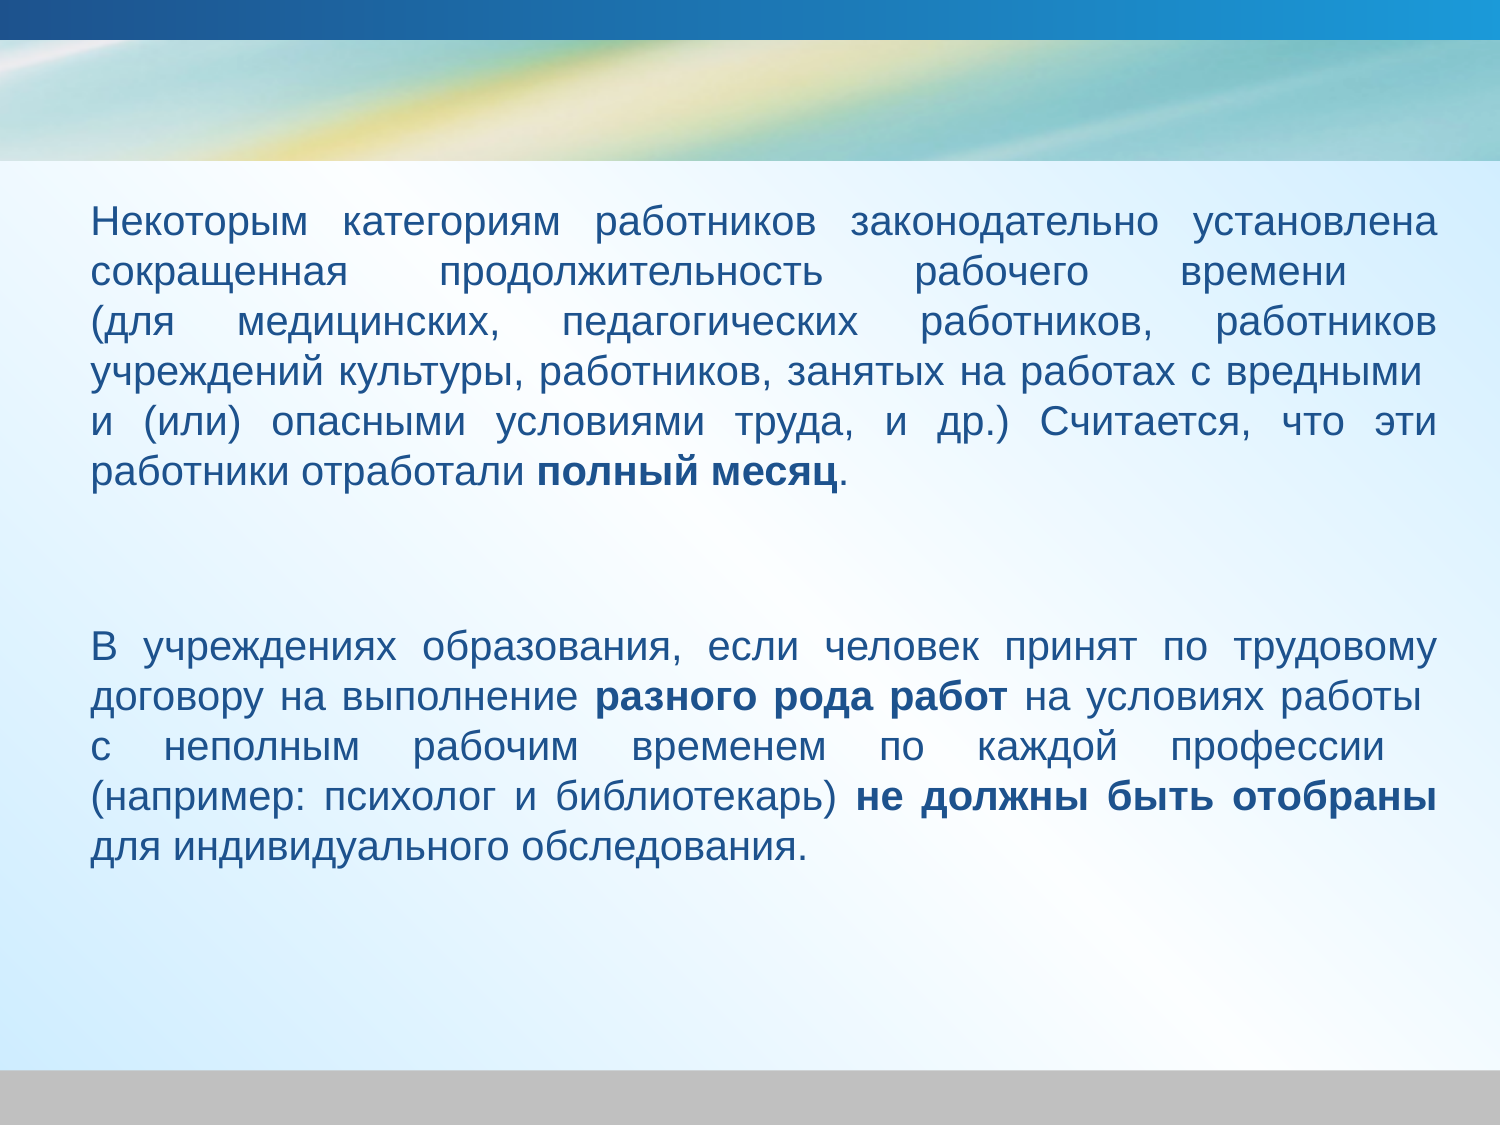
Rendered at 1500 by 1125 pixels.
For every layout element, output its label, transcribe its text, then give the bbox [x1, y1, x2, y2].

picture [0, 39, 1500, 161]
text_box В учреждениях образования, если человек принят по трудовому договору на выполнение разного рода работ на условиях работы с неполным рабочим временем по каждой профессии (например: психолог и библиотекарь) не должны быть отобраны для индивидуального обследования. [75, 611, 1453, 876]
text_box Некоторым категориям работников законодательно установлена сокращенная продолжительность рабочего времени (для медицинских, педагогических работников, работников учреждений культуры, работников, занятых на работах с вредными и (или) опасными условиями труда, и др.) Считается, что эти работники отработали полный месяц. [75, 186, 1453, 501]
